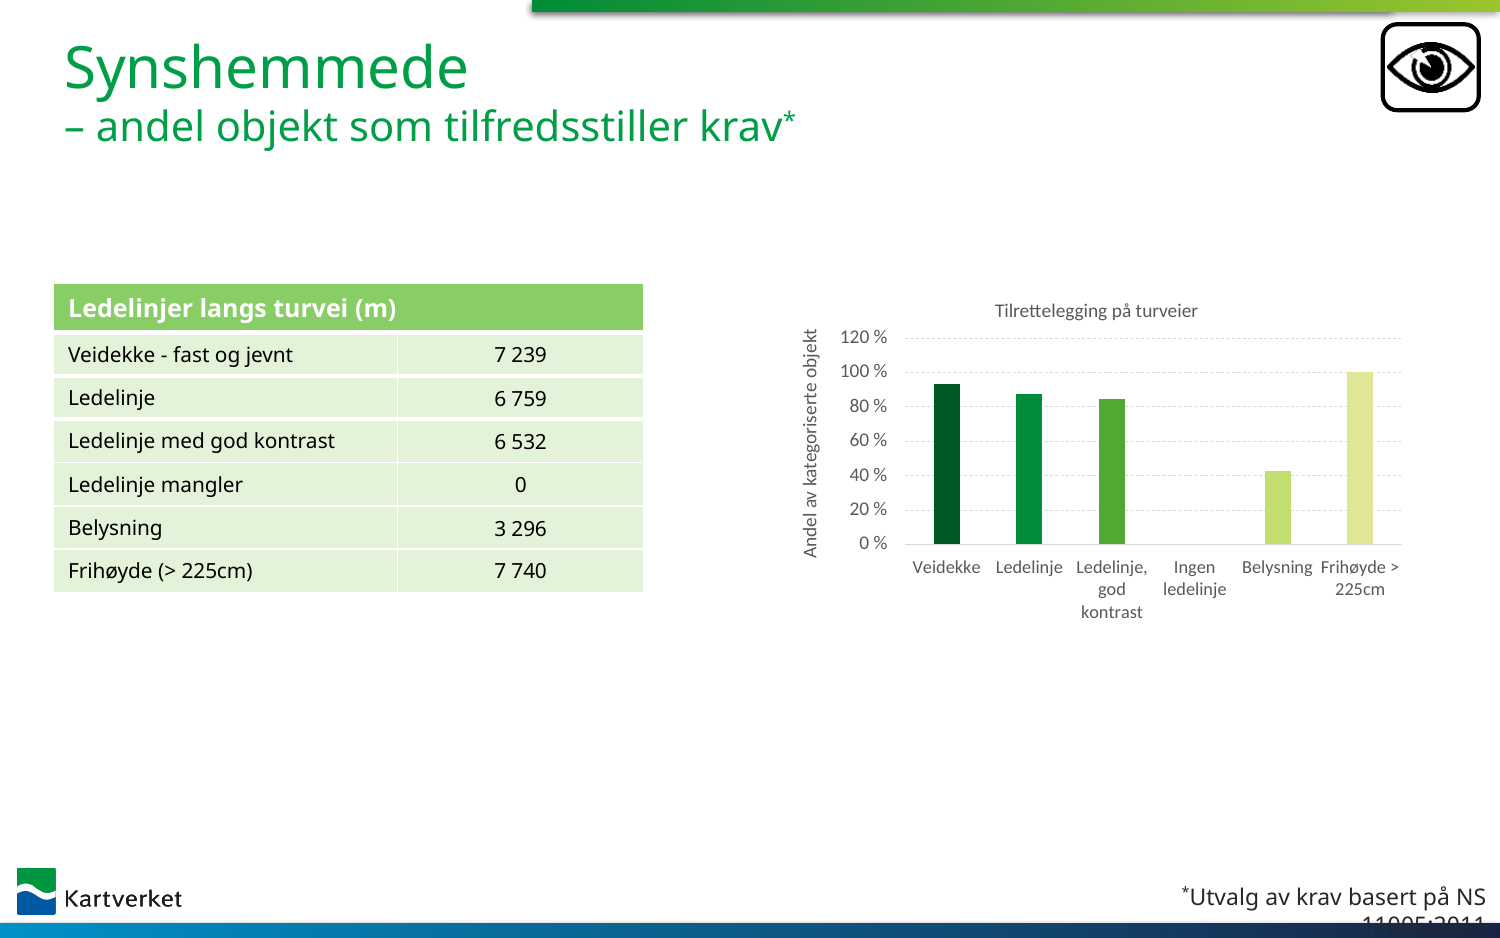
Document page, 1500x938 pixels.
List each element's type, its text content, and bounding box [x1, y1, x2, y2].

table_cell 6 759 [398, 378, 643, 417]
text_box *Utvalg av krav basert på NS 11005:2011 [1068, 873, 1500, 938]
table_header Ledelinjer langs turvei (m) [54, 284, 643, 330]
table_cell 7 740 [398, 550, 643, 592]
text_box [1382, 24, 1480, 111]
text_box Synshemmede – andel objekt som tilfredsstiller krav* [49, 24, 1431, 158]
table_cell Frihøyde (> 225cm) [54, 550, 397, 592]
table_cell 7 239 [398, 335, 643, 374]
picture [791, 291, 1402, 630]
table_cell 0 [398, 463, 643, 505]
table_cell Ledelinje med god kontrast [54, 421, 397, 462]
table_cell Belysning [54, 507, 397, 548]
table_cell Ledelinje [54, 378, 397, 417]
table_cell Ledelinje mangler [54, 463, 397, 505]
table_cell 3 296 [398, 507, 643, 548]
table_cell Veidekke - fast og jevnt [54, 335, 397, 374]
table_cell 6 532 [398, 421, 643, 462]
